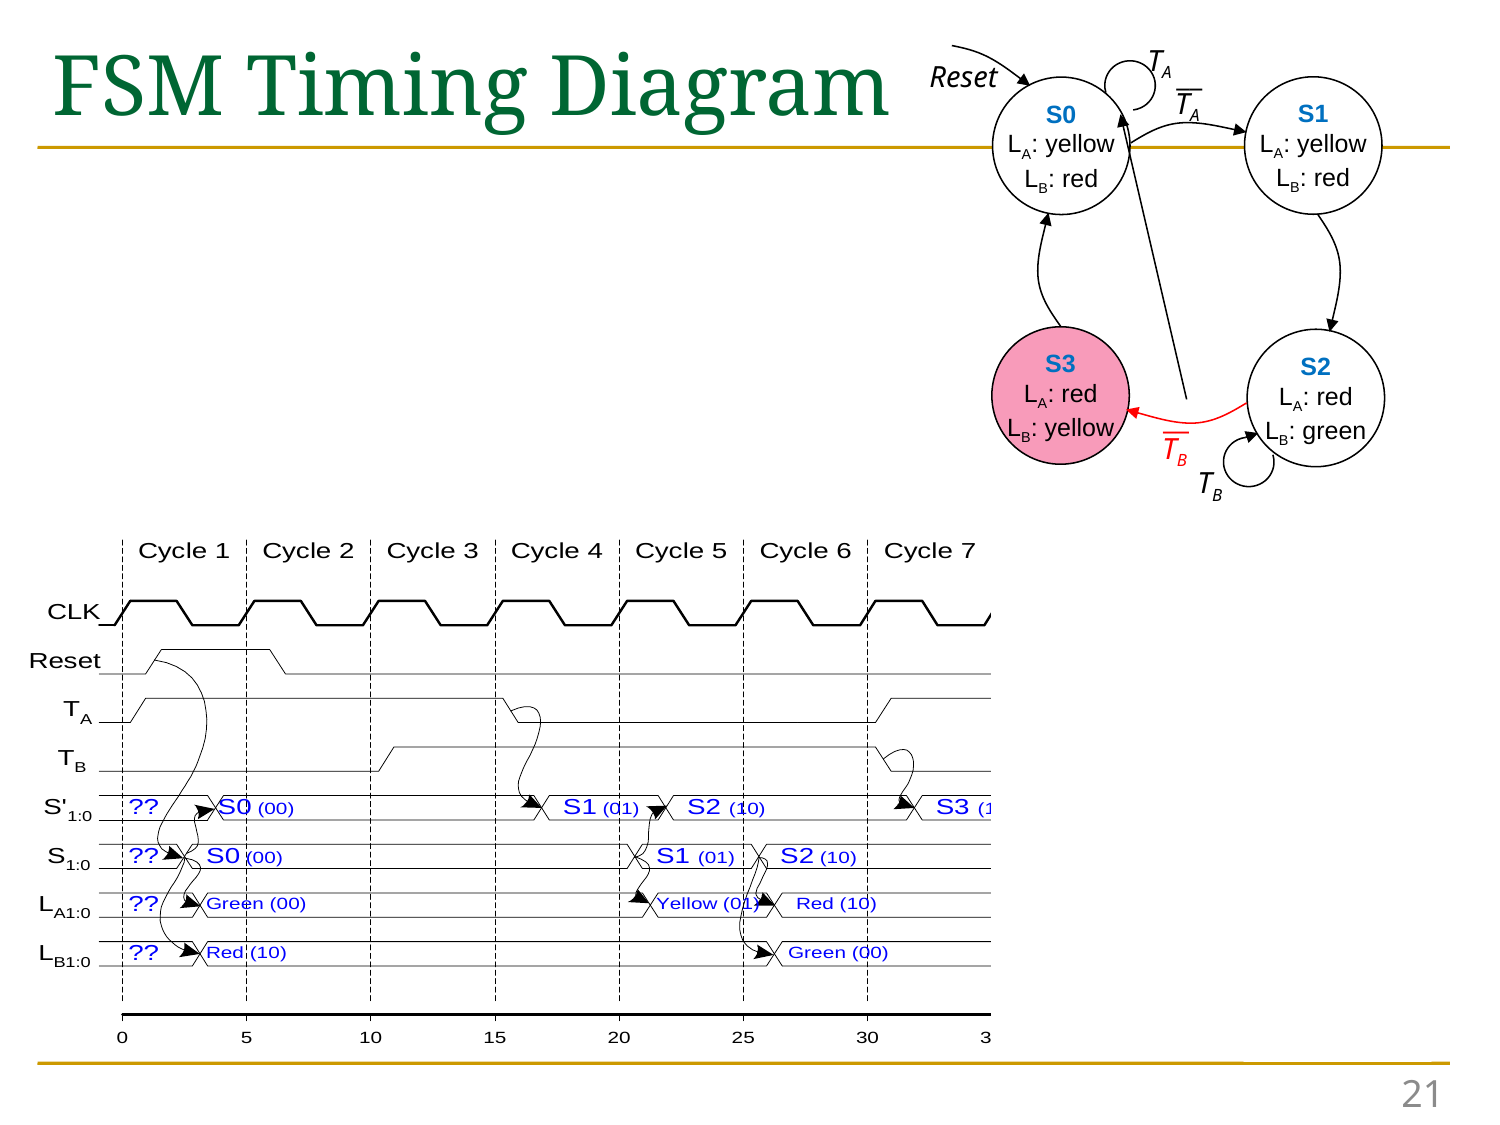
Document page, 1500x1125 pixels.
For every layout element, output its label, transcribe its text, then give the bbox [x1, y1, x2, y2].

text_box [1234, 328, 1397, 467]
text_box [1130, 125, 1227, 144]
text_box [1021, 77, 1099, 90]
text_box [951, 45, 971, 50]
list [0, 524, 1476, 1066]
text_box TB [1147, 422, 1203, 478]
text_box TB [1182, 457, 1238, 512]
text_box S0 LA: yellow LB: red [1125, 124, 1143, 203]
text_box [1104, 60, 1156, 115]
text_box S0 LA: yellow LB: red [980, 90, 1140, 204]
text_box __ [1161, 50, 1218, 100]
text_box [1013, 72, 1031, 86]
text_box [1024, 204, 1098, 215]
slide_number 21 [1121, 1075, 1460, 1125]
title FSM Timing Diagram [37, 24, 1450, 200]
text_box __ [1148, 393, 1204, 443]
text_box [1204, 403, 1229, 423]
text_box TA [1132, 35, 1187, 77]
text_box TA [1160, 77, 1215, 133]
text_box [1318, 223, 1341, 327]
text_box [1223, 432, 1275, 487]
text_box [1037, 212, 1061, 325]
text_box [1232, 76, 1395, 215]
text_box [979, 326, 1142, 465]
text_box Reset [914, 50, 1013, 101]
